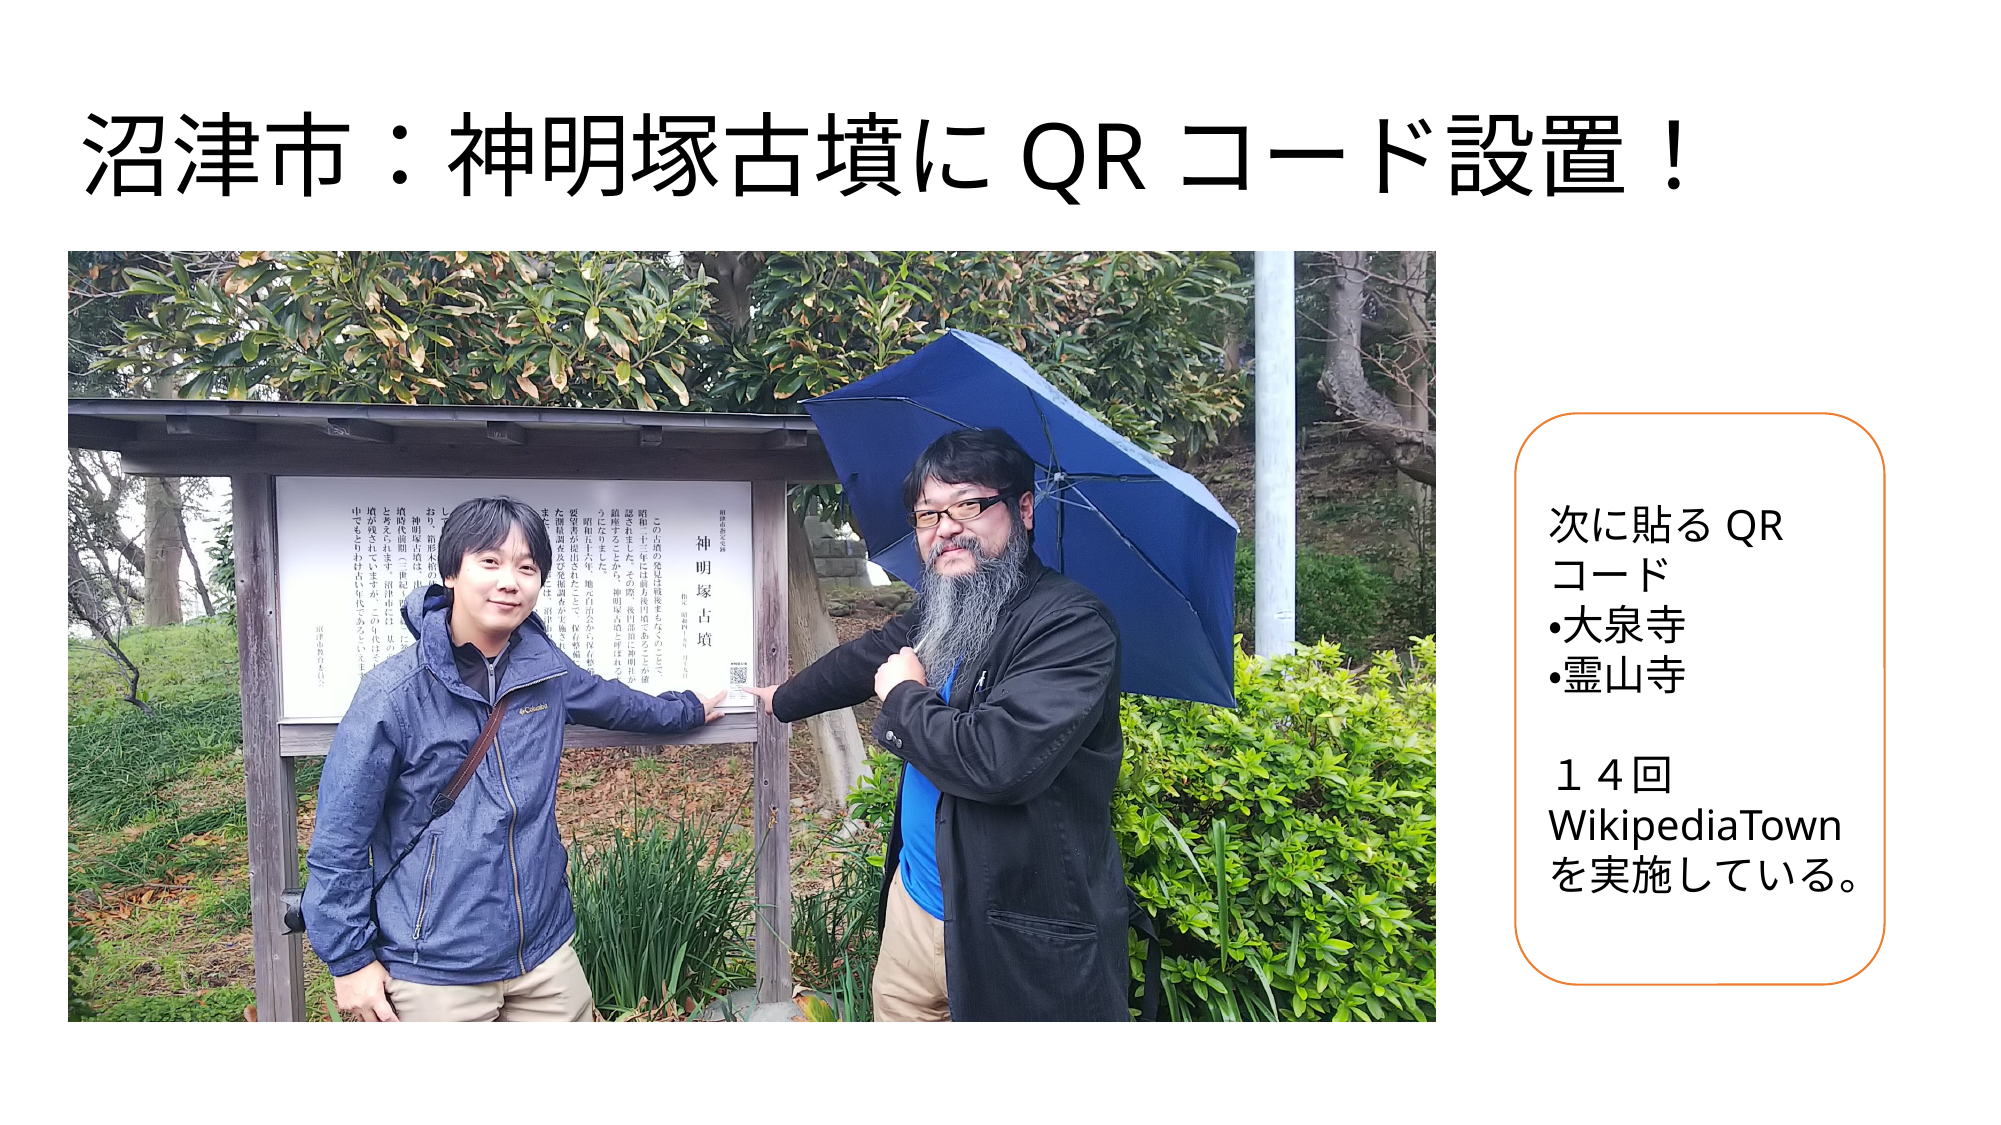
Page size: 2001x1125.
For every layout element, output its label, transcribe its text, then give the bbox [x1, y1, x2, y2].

picture [68, 251, 1436, 1022]
text_box 次に貼るQRコード ・大泉寺 ・霊山寺 １４回WikipediaTownを実施している。 [1514, 412, 1886, 986]
title 沼津市：神明塚古墳にQRコード設置！ [68, 97, 1932, 223]
